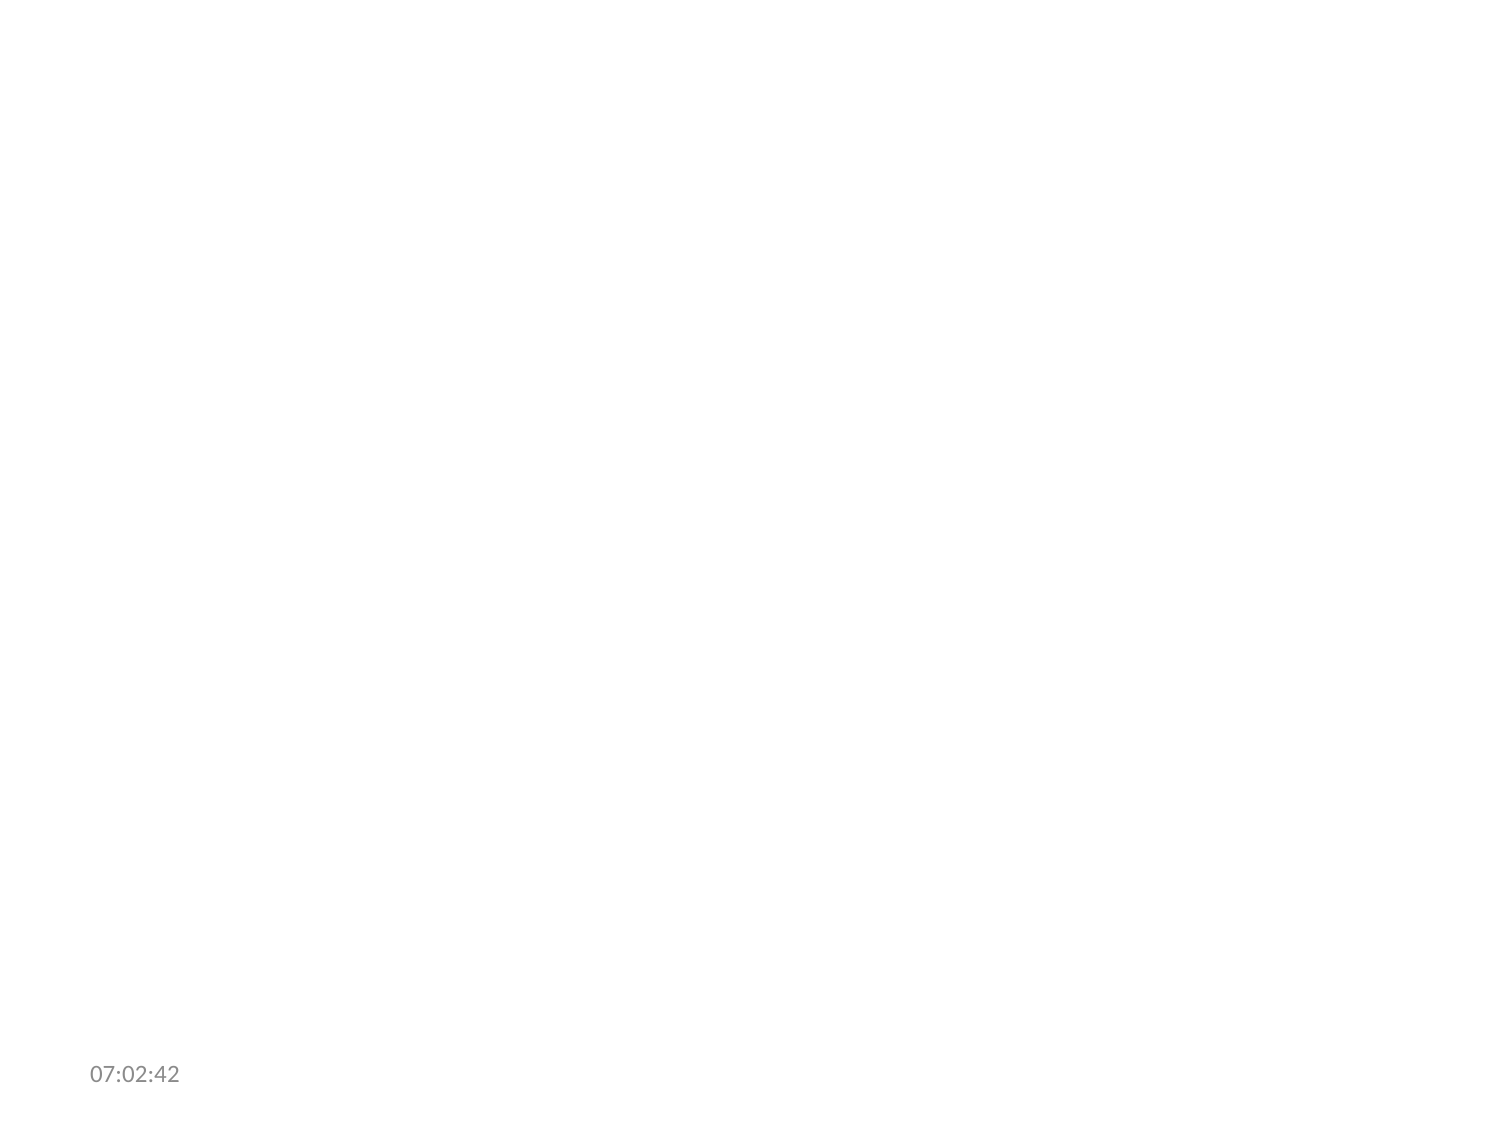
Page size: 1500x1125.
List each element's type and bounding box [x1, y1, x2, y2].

slide_number [75, 1042, 425, 1103]
